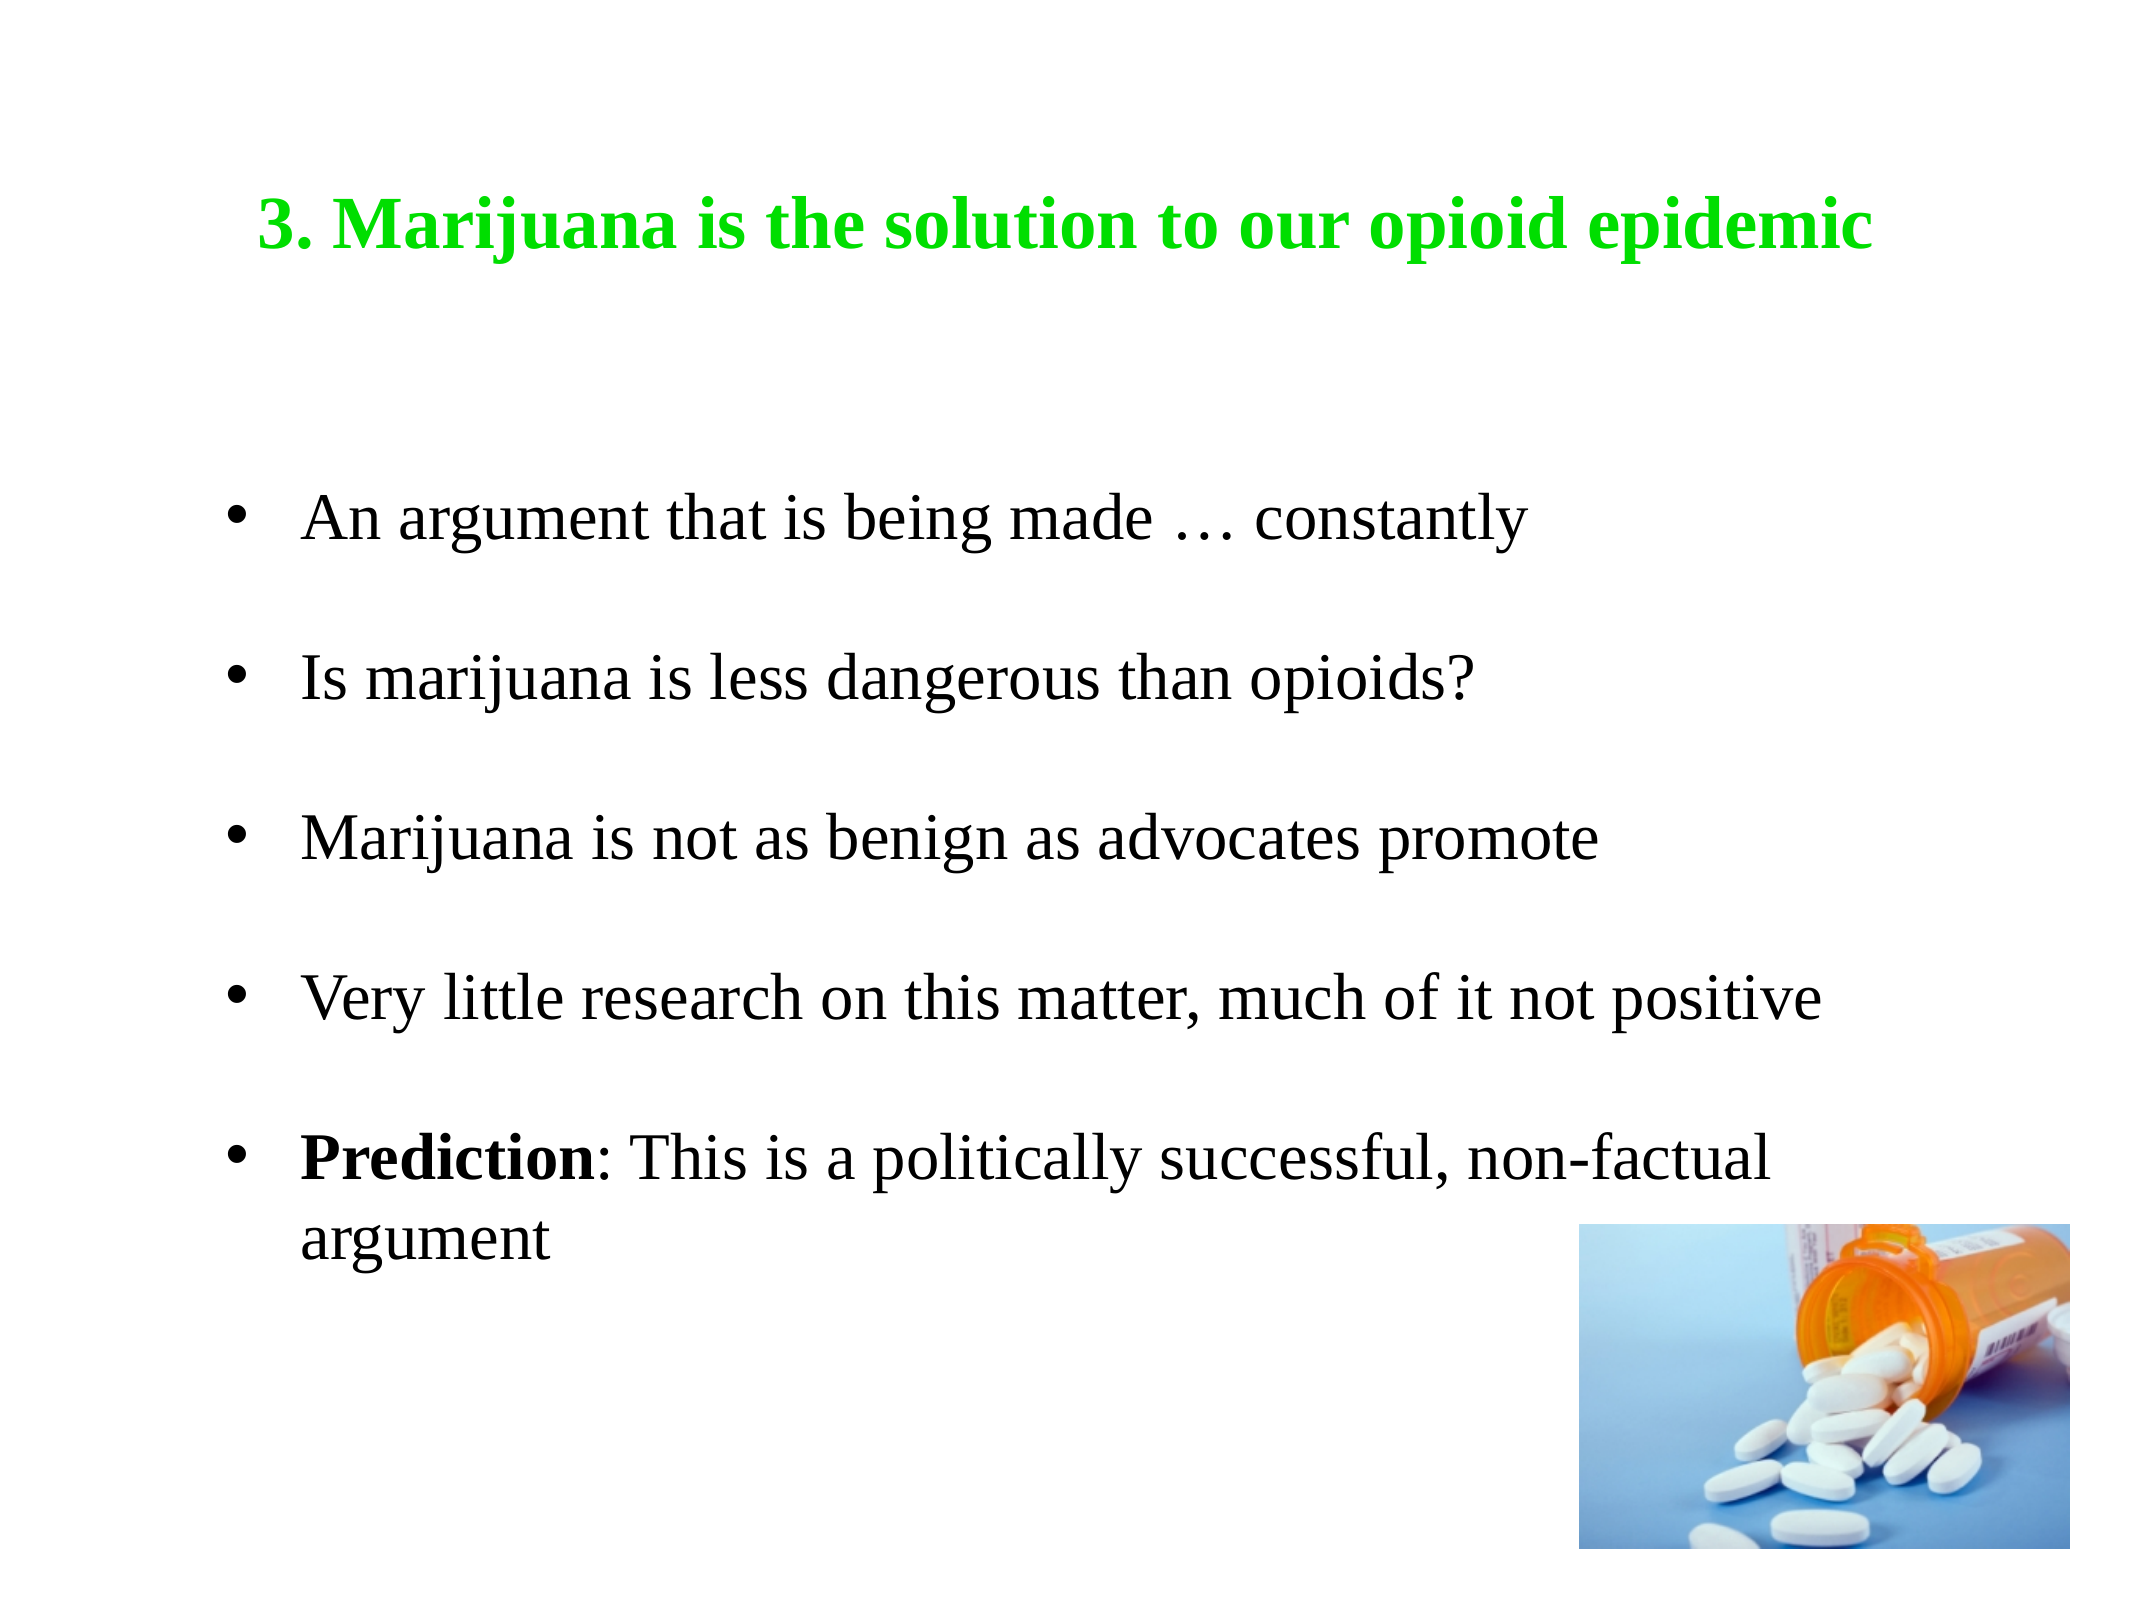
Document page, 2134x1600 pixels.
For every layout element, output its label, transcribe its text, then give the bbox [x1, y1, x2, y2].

picture [1578, 1223, 2070, 1550]
text_box 3. Marijuana is the solution to our opioid epidemic An argument that is being made … constantly Is marijuana is less dangerous than opioids? Marijuana is not as benign as advocates promote Very little research on this matter, much of it not positive Prediction: This is a politically successful, non-factual argument [129, 162, 2005, 1284]
